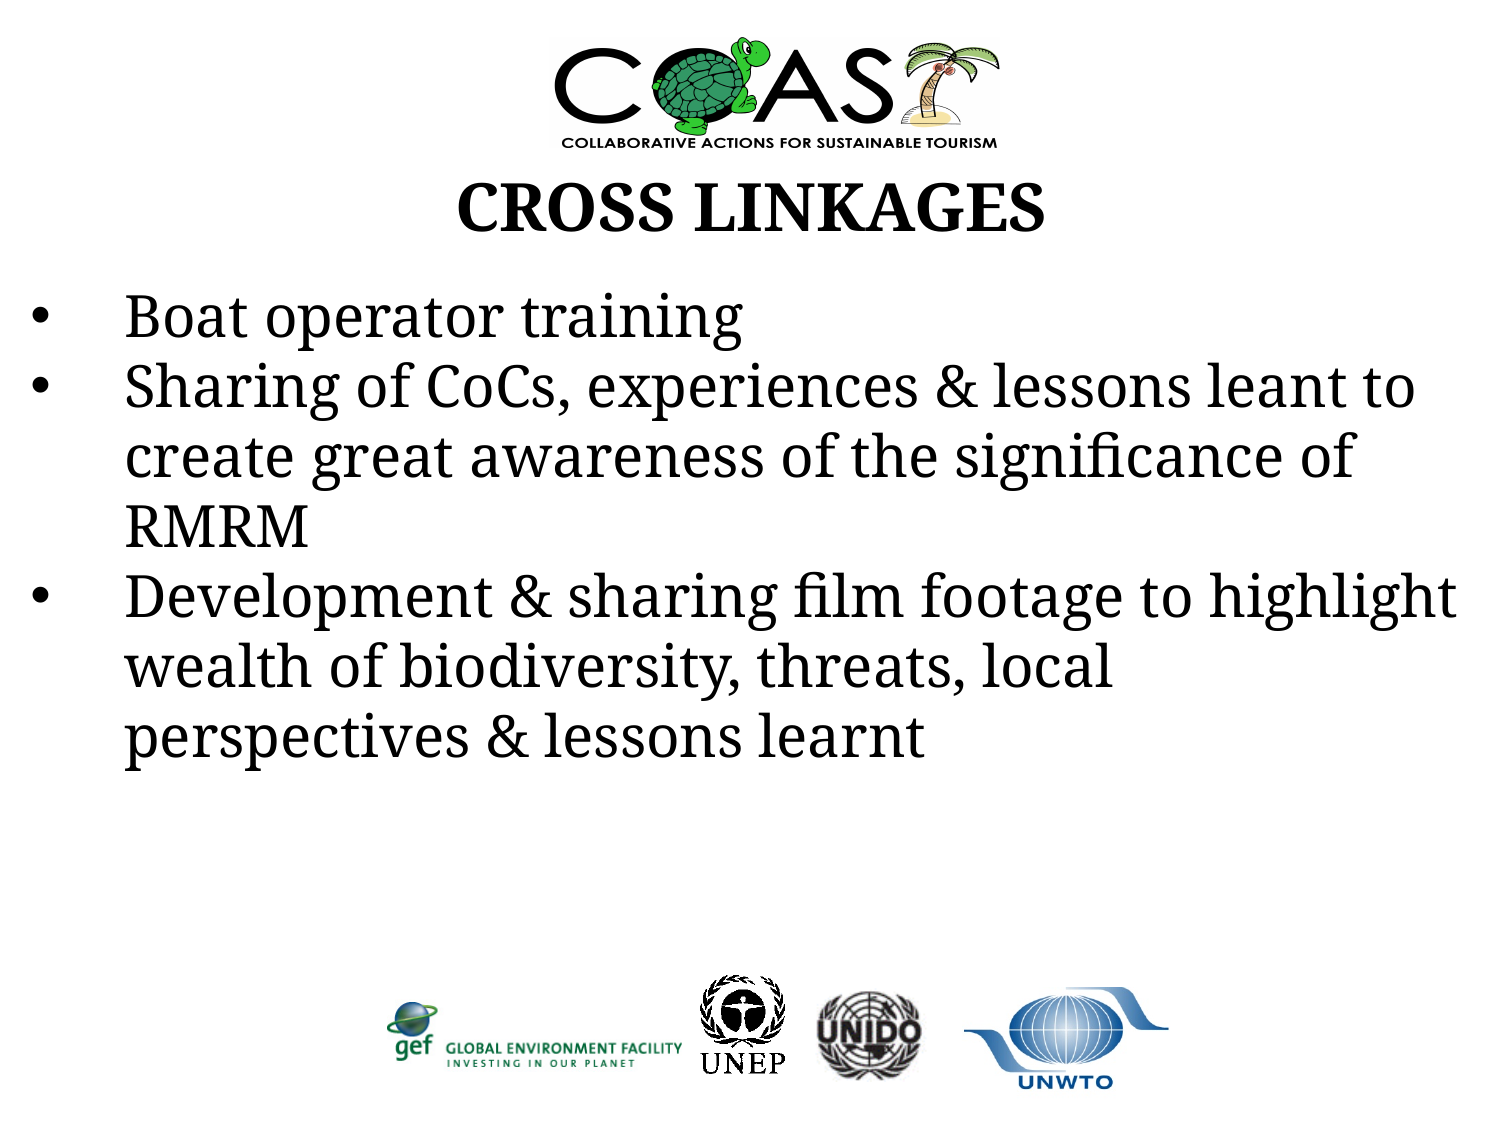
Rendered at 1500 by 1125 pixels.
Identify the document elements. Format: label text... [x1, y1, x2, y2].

text_box CROSS LINKAGES Boat operator training Sharing of CoCs, experiences & lessons leant to create great awareness of the significance of RMRM Development & sharing film footage to highlight wealth of biodiversity, threats, local perspectives & lessons learnt [15, 171, 1488, 972]
picture [549, 37, 1000, 148]
picture [962, 988, 1172, 1107]
picture [800, 988, 933, 1082]
picture [699, 988, 786, 1074]
picture [387, 999, 682, 1075]
title [50, 972, 1463, 988]
